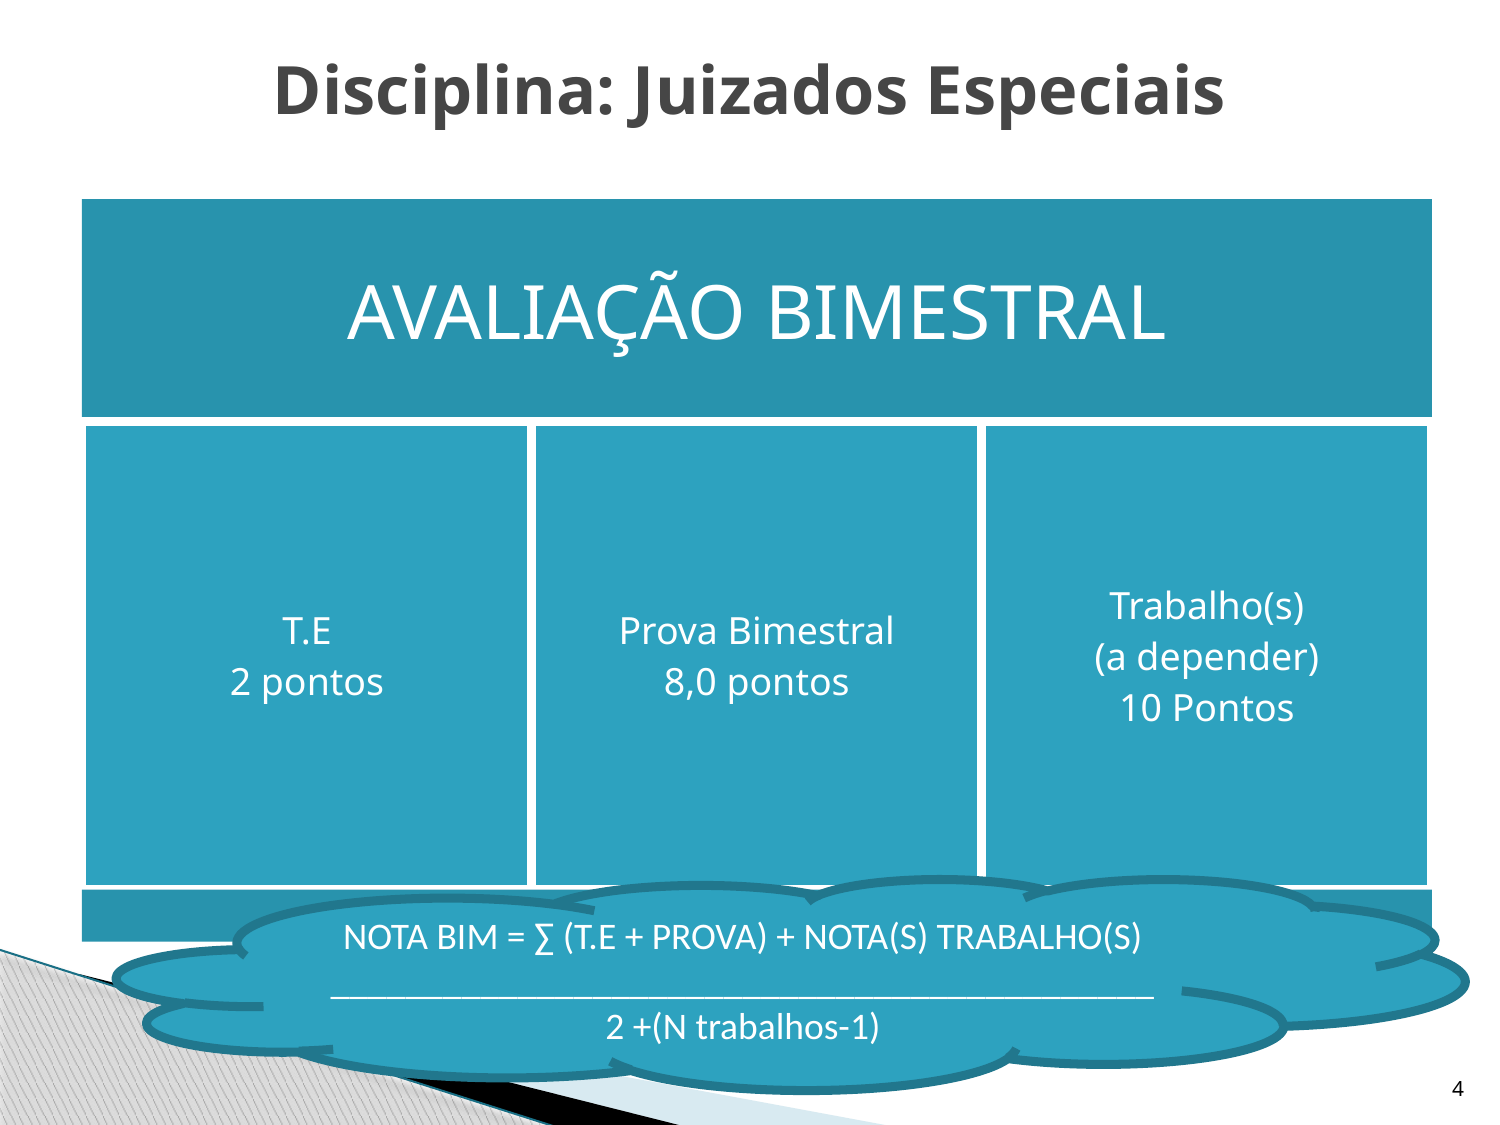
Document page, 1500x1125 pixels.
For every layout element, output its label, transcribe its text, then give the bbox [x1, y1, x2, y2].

slide_number 4 [1418, 1051, 1479, 1112]
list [81, 198, 1433, 942]
text_box Disciplina: Juizados Especiais [0, 35, 1500, 141]
text_box NOTA BIM = ∑ (T.E + PROVA) + NOTA(S) TRABALHO(S) ____________________________________________ 2 +(N trabalhos-1) [111, 953, 1470, 1096]
